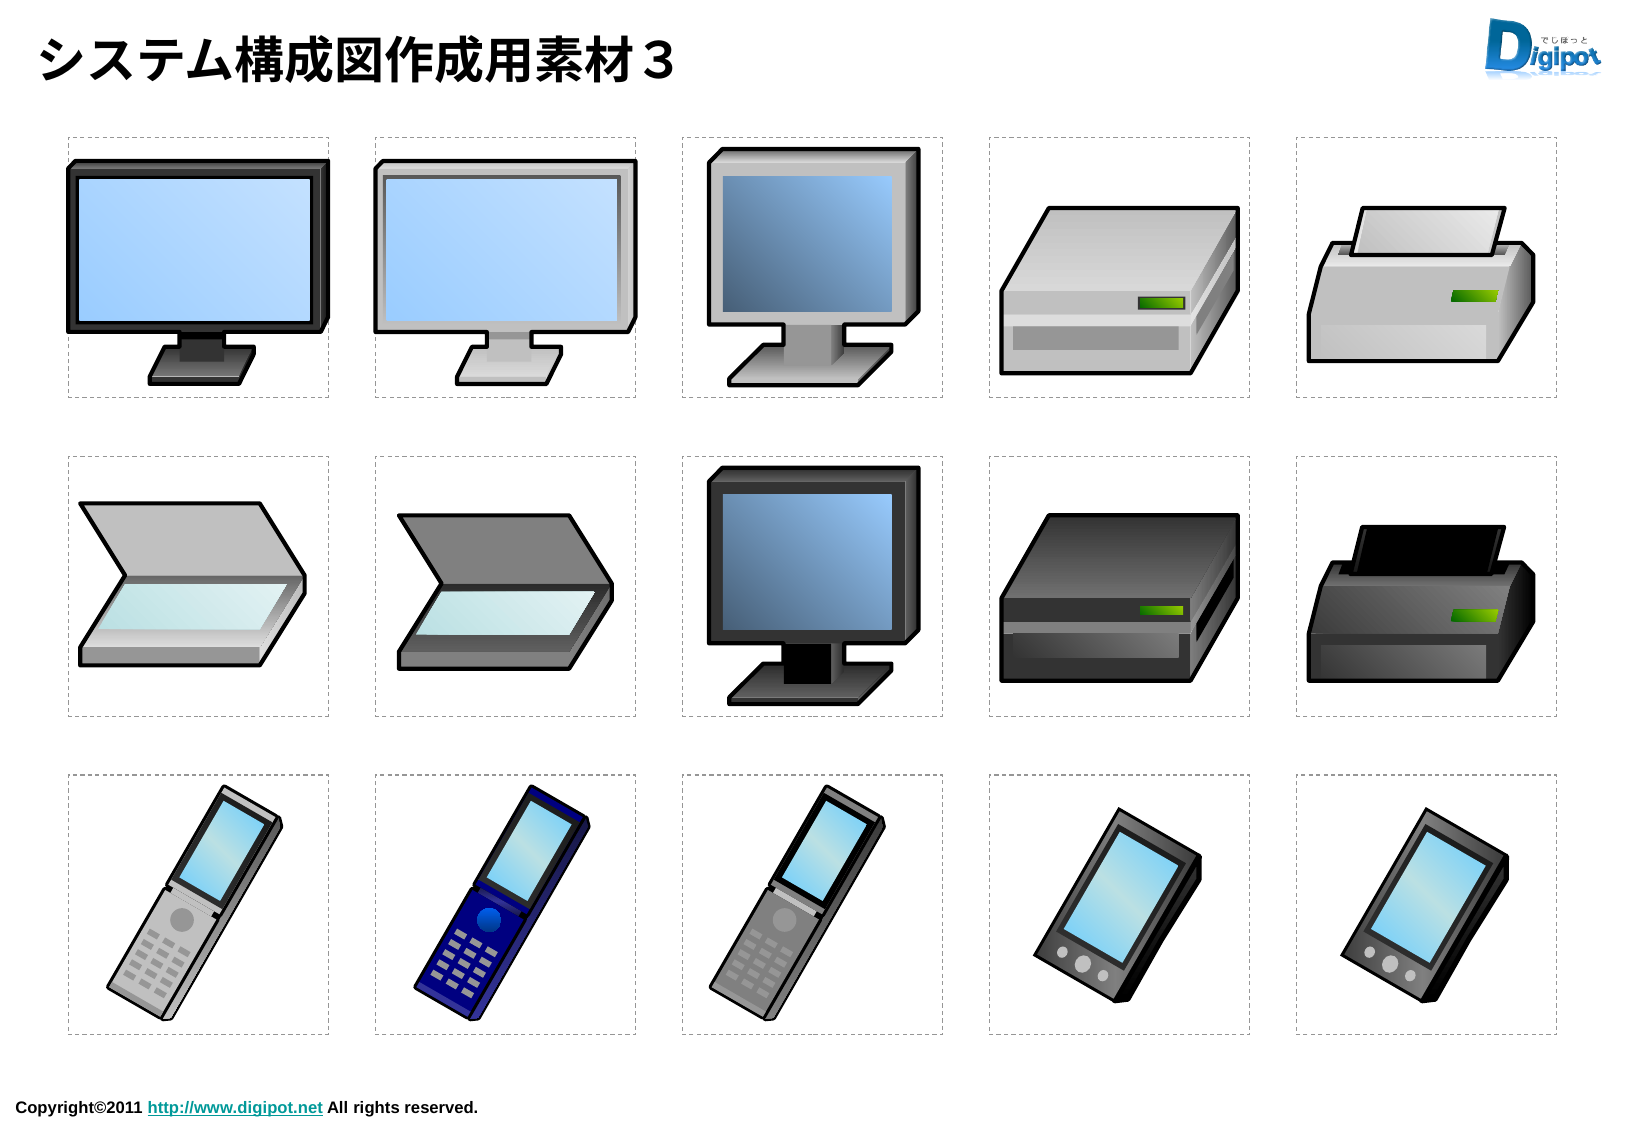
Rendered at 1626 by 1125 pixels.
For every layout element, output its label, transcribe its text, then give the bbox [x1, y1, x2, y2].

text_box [1001, 515, 1239, 681]
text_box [1072, 822, 1200, 1001]
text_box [68, 160, 329, 385]
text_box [1308, 208, 1534, 362]
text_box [765, 786, 884, 1019]
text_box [398, 515, 612, 669]
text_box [1001, 207, 1239, 374]
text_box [162, 786, 281, 1019]
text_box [1308, 526, 1534, 681]
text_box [1379, 822, 1507, 1001]
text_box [709, 148, 919, 386]
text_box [80, 503, 305, 666]
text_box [709, 467, 919, 705]
title システム構成図作成用素材３ [21, 19, 881, 98]
picture [1485, 18, 1602, 82]
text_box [469, 786, 588, 1019]
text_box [375, 160, 636, 385]
